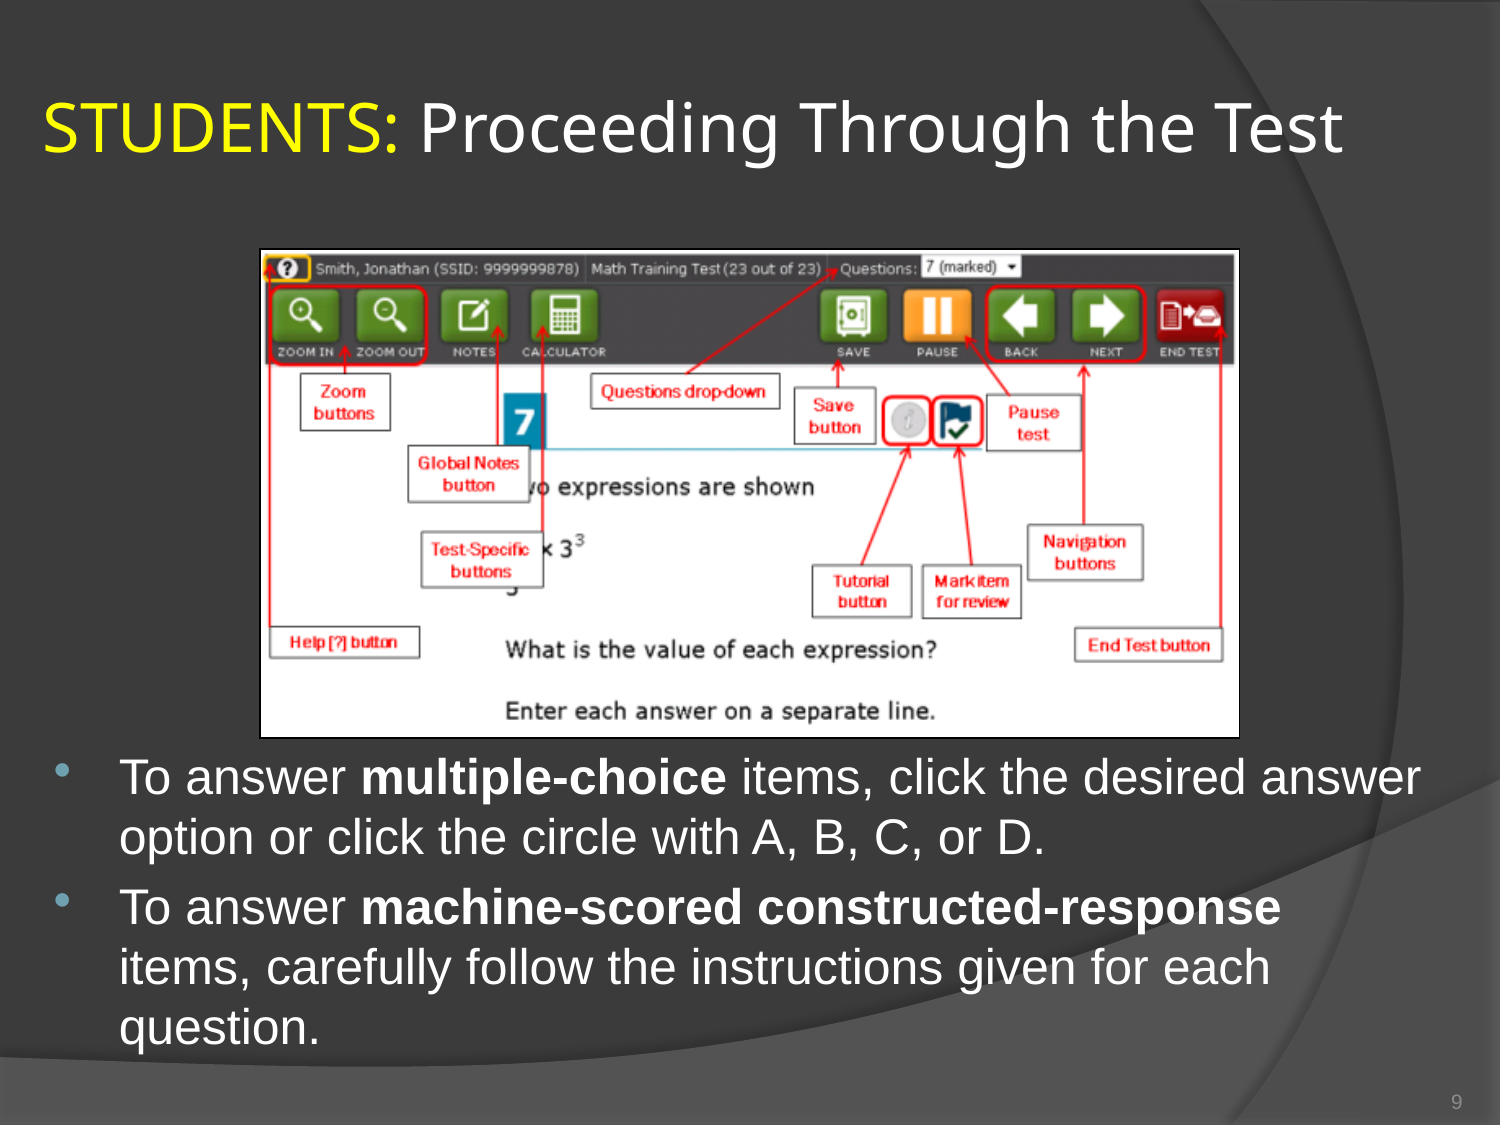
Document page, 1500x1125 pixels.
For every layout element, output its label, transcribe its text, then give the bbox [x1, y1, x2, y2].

slide_number 9 [1337, 1053, 1463, 1114]
list To answer multiple-choice items, click the desired answer option or click the circle with A, B, C, or D. To answer machine-scored constructed-response items, carefully follow the instructions given for each question. [34, 737, 1438, 1067]
picture [260, 249, 1240, 738]
title STUDENTS: Proceeding Through the Test [34, 50, 1456, 200]
